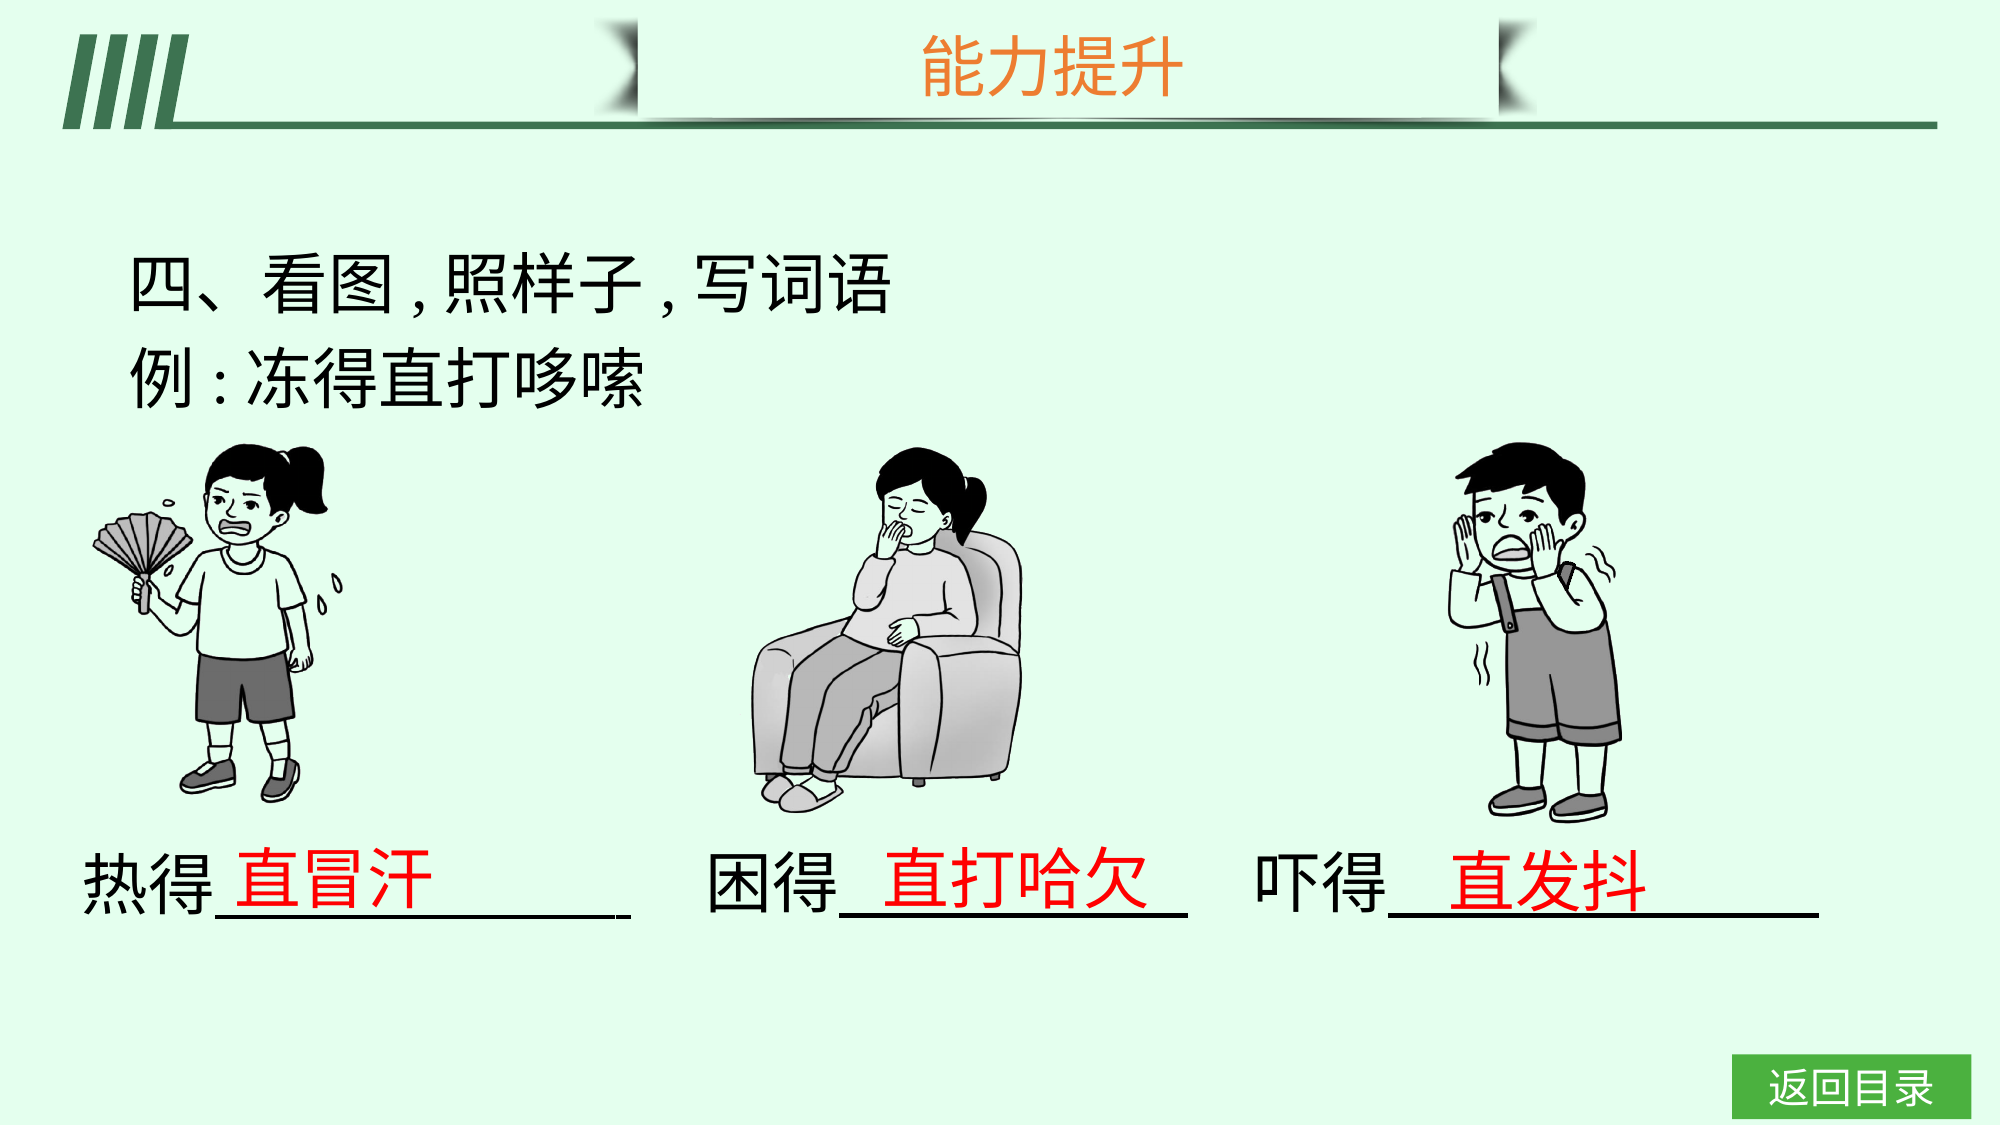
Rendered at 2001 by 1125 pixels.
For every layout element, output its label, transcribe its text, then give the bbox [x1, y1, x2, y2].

text_box 吓得 [1240, 817, 1834, 929]
picture [62, 437, 366, 818]
text_box 直冒汗 [219, 813, 450, 925]
text_box 直发抖 [1433, 816, 1664, 927]
text_box 热得 [66, 819, 646, 931]
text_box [594, 16, 1537, 127]
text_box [62, 34, 1938, 130]
picture [1432, 437, 1624, 837]
picture [734, 441, 1031, 814]
text_box 直打哈欠 [868, 813, 1165, 925]
text_box 四、看图,照样子,写词语 例:冻得直打哆嗦 [113, 218, 1887, 425]
text_box 困得 [690, 817, 1203, 929]
